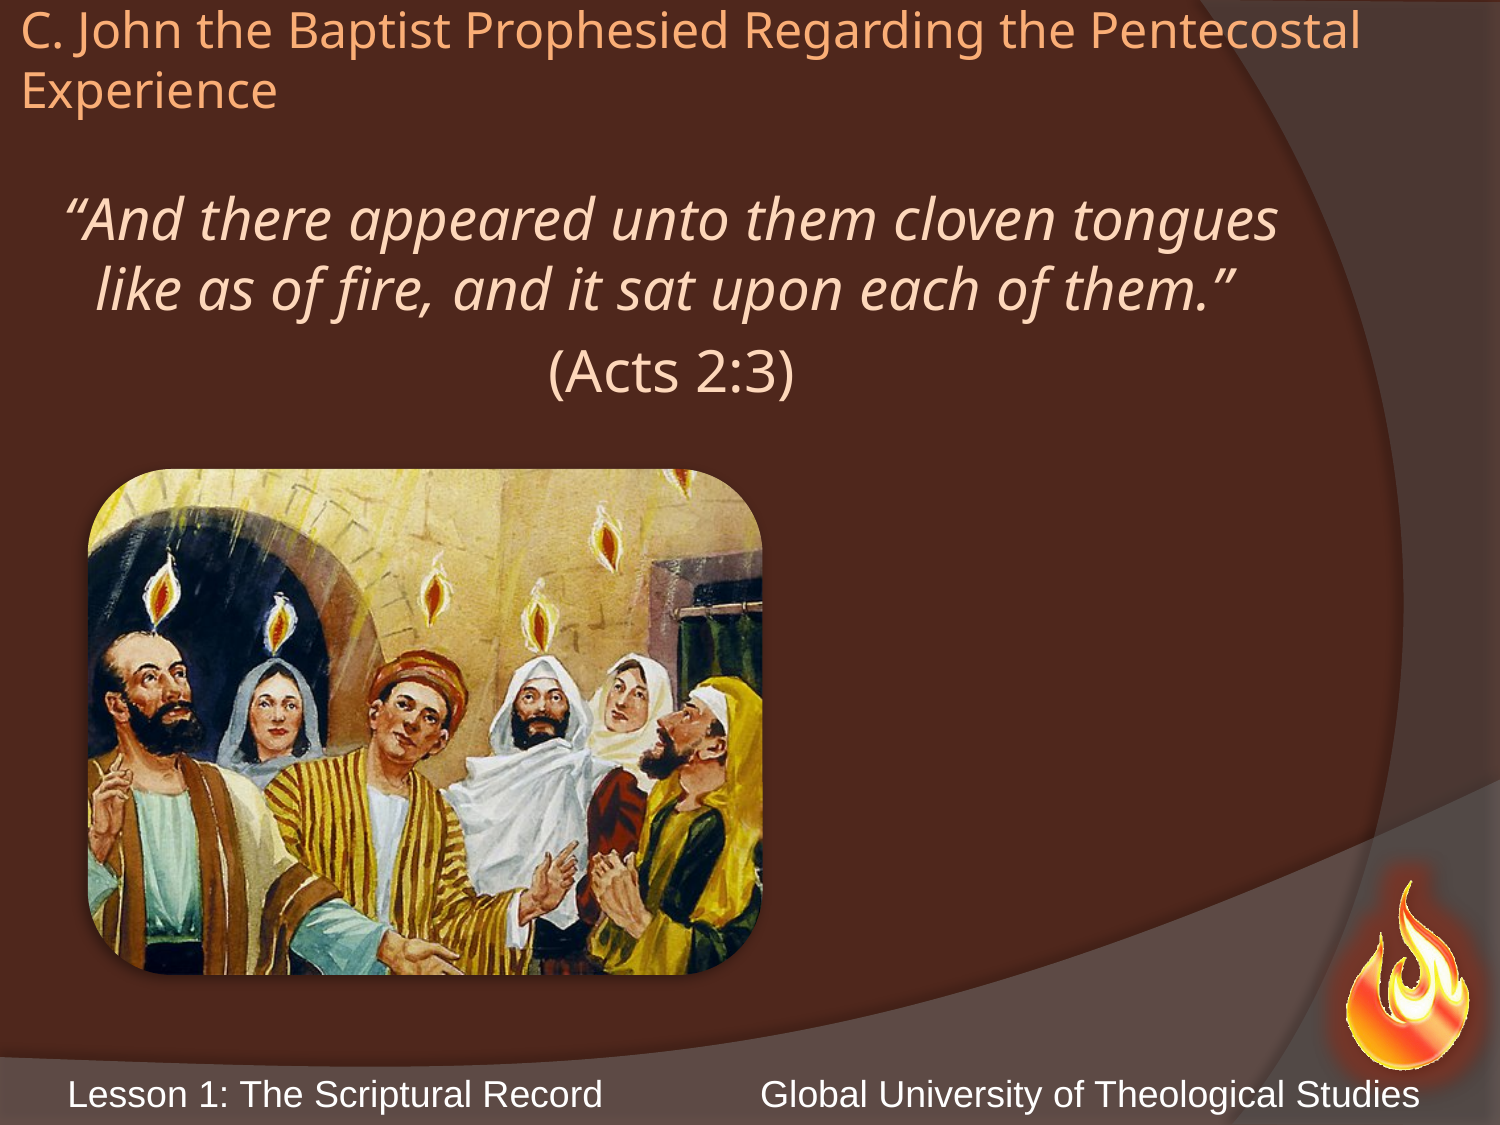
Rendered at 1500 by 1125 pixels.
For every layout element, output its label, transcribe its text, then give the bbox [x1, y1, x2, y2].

picture [1339, 874, 1476, 1078]
picture [87, 468, 763, 976]
title C. John the Baptist Prophesied Regarding the Pentecostal Experience [12, 0, 1500, 118]
list “And there appeared unto them cloven tongues like as of fire, and it sat upon each of them.” (Acts 2:3) [24, 174, 1313, 975]
text_box Lesson 1: The Scriptural Record Global University of Theological Studies [0, 1062, 1500, 1123]
